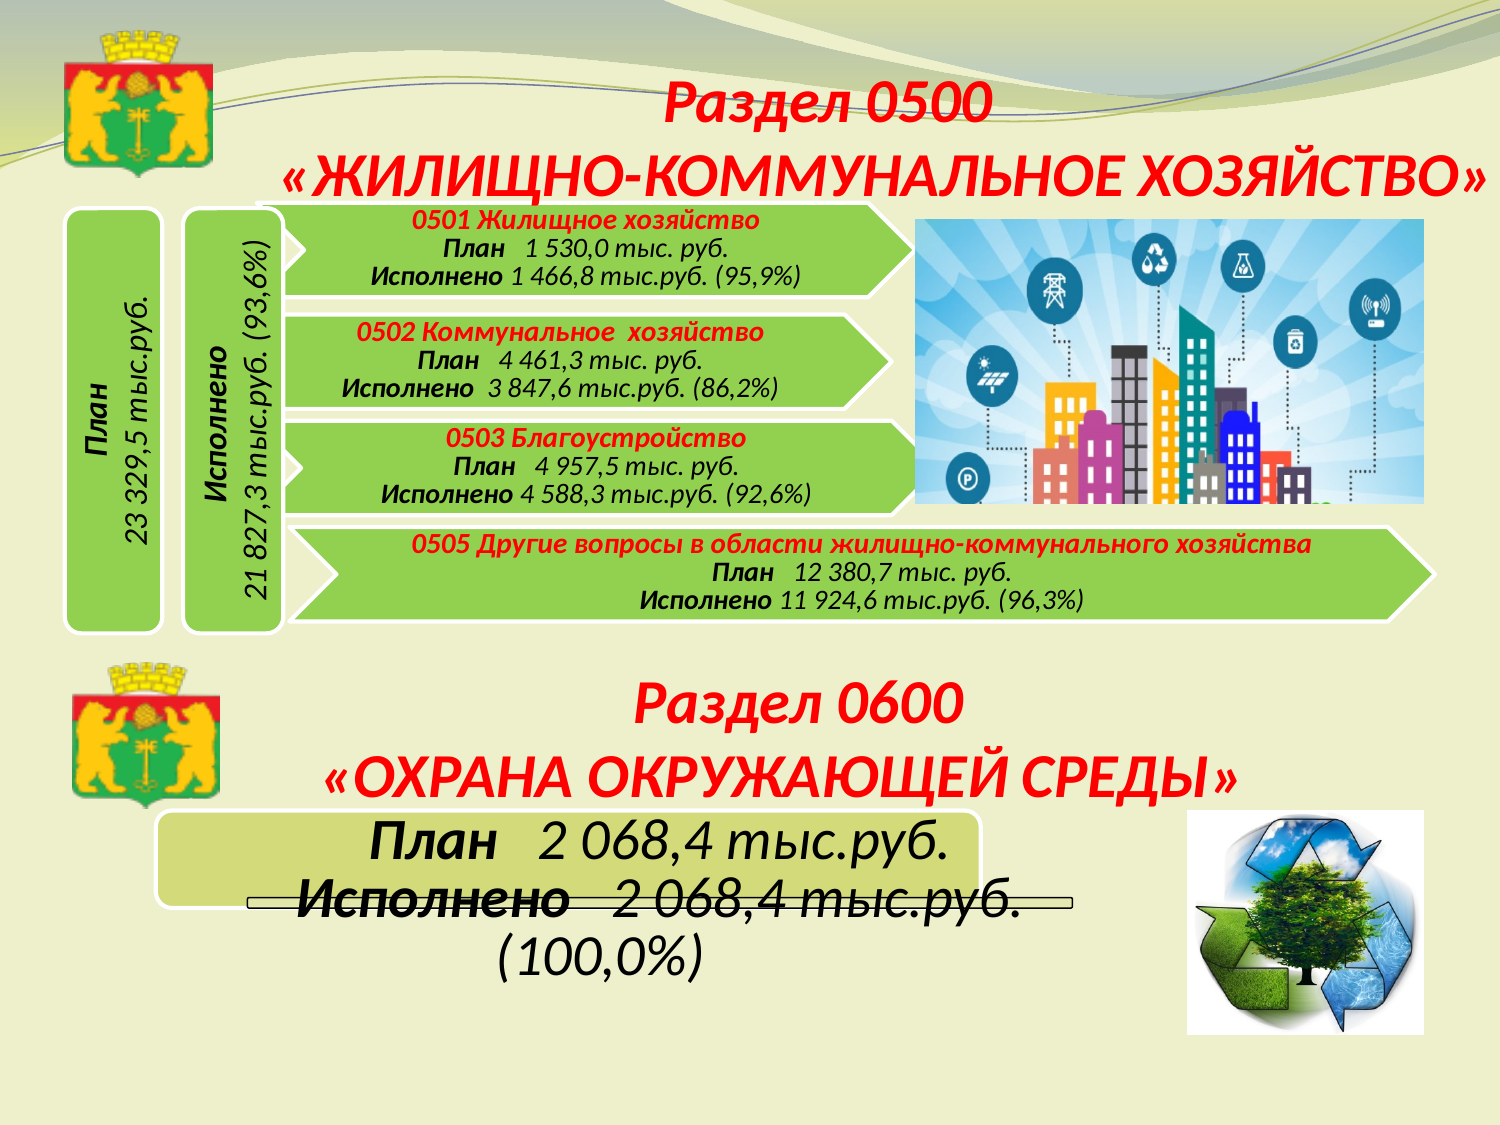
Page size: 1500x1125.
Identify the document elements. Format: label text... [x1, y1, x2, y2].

picture [1186, 810, 1424, 1036]
picture [64, 30, 213, 178]
picture [71, 662, 221, 810]
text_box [253, 420, 940, 516]
text_box Исполнено 21 827,3 тыс.руб. (93,6%) [180, 210, 286, 636]
text_box План 23 329,5 тыс.руб. [62, 206, 165, 636]
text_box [256, 202, 916, 298]
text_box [40, 810, 1186, 1036]
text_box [288, 526, 1436, 622]
text_box Раздел 0600 «ОХРАНА ОКРУЖАЮЩЕЙ СРЕДЫ» [77, 656, 1496, 811]
picture [915, 219, 1424, 504]
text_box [228, 314, 892, 410]
text_box Раздел 0500 «ЖИЛИЩНО-КОММУНАЛЬНОЕ ХОЗЯЙСТВО» [107, 55, 1500, 210]
